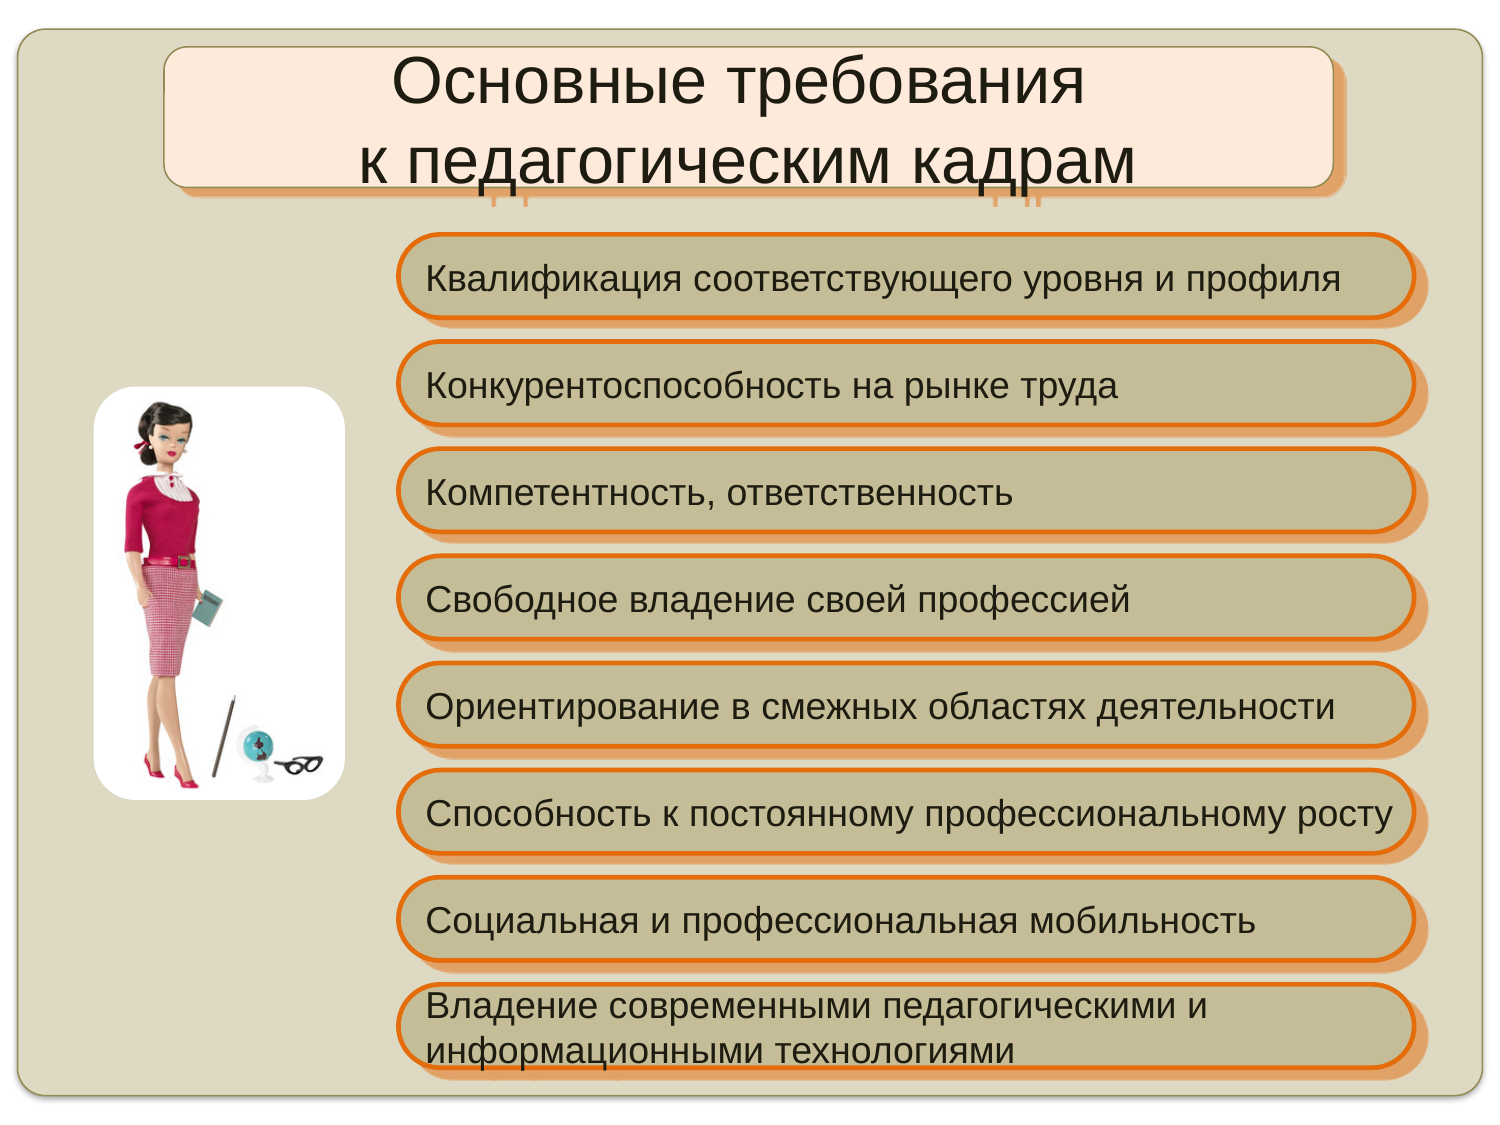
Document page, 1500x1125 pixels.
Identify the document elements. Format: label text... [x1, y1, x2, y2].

text_box Основные требования к педагогическим кадрам [163, 46, 1335, 189]
picture [0, 0, 1500, 1125]
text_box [398, 234, 1415, 1068]
text_box [16, 28, 1484, 1097]
